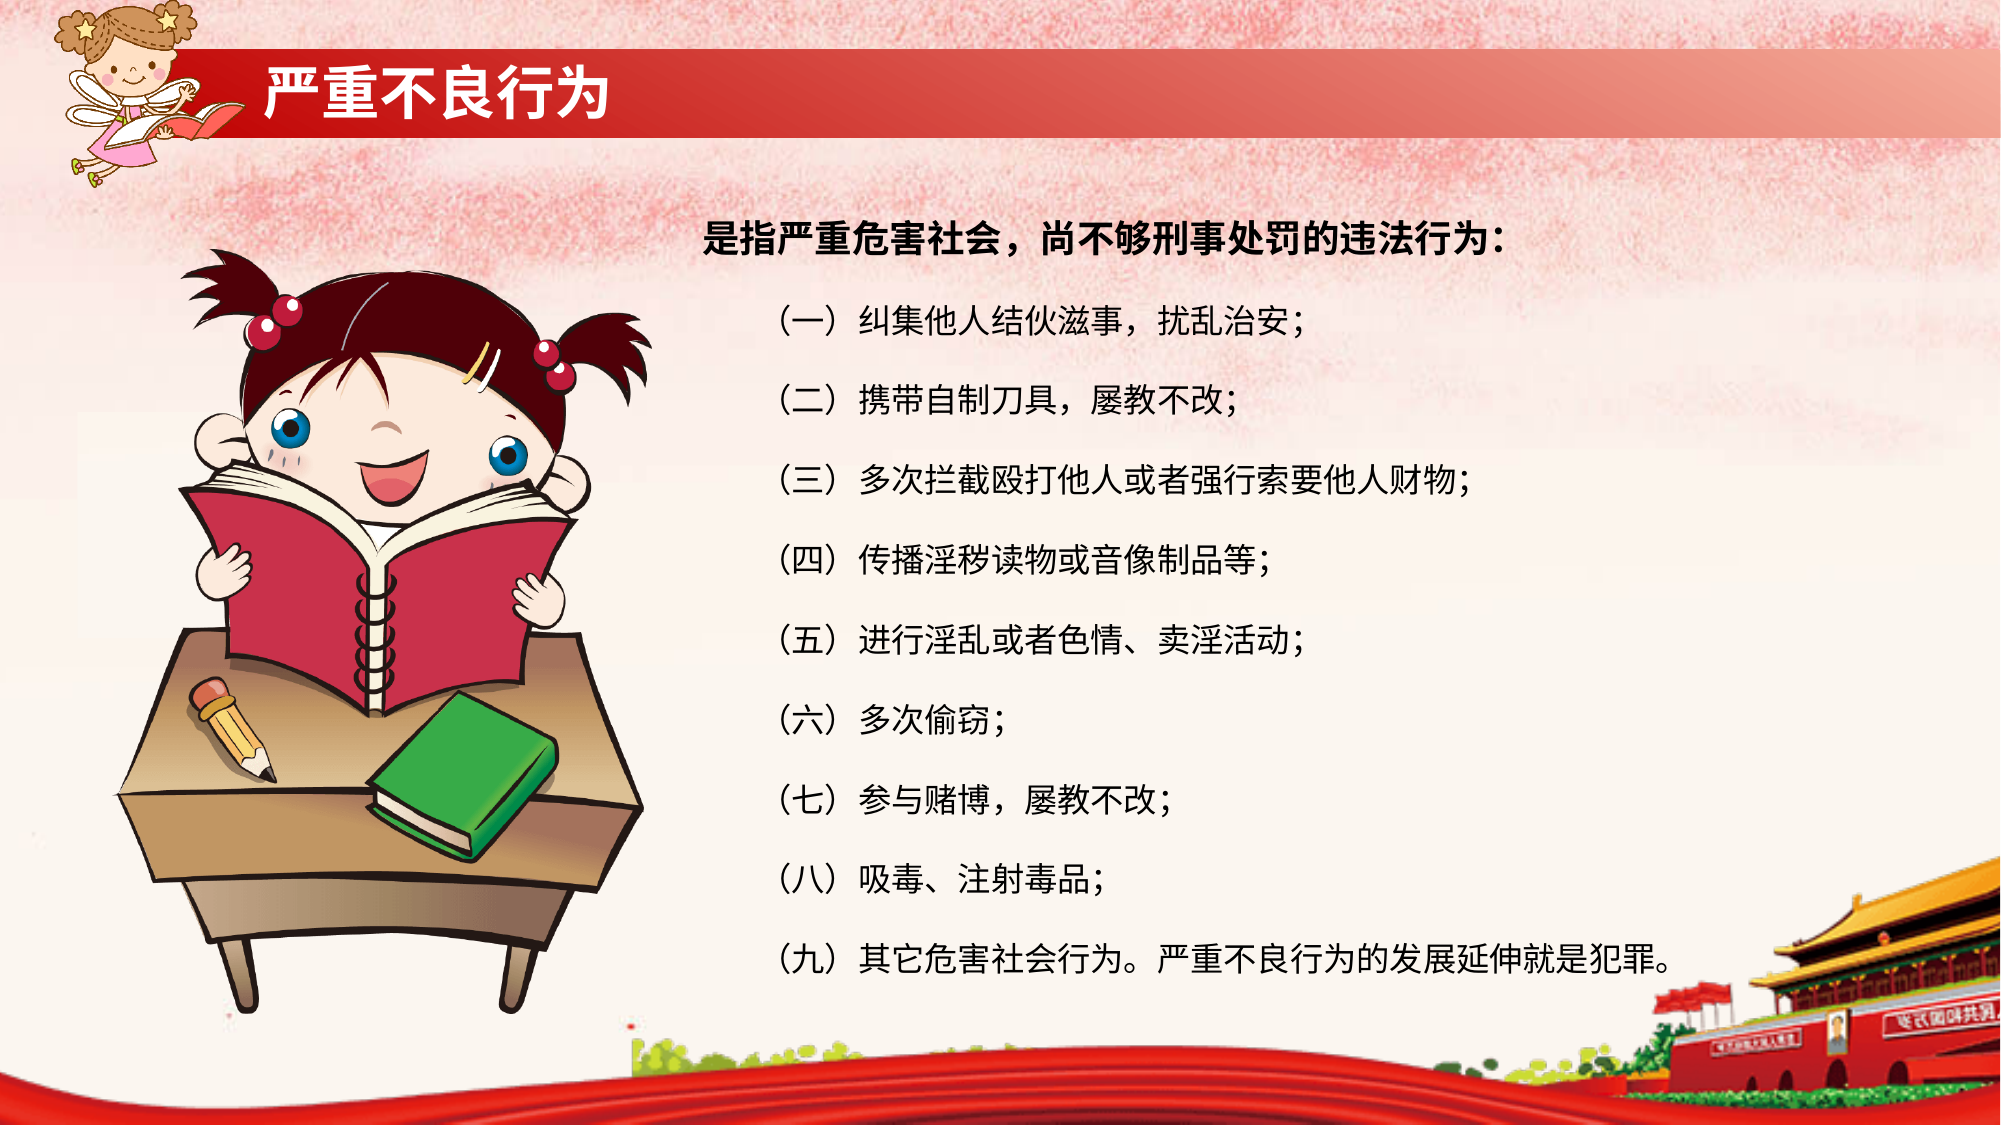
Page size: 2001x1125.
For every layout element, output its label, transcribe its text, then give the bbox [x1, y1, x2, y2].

text_box 严重不良行为 [249, 50, 902, 134]
picture [0, 0, 2001, 1125]
text_box 是指严重危害社会，尚不够刑事处罚的违法行为： （一）纠集他人结伙滋事，扰乱治安； （二）携带自制刀具，屡教不改； （三）多次拦截殴打他人或者强行索要他人财物； （四）传播淫秽读物或音像制品等； （五）进行淫乱或者色情、卖淫活动； （六）多次偷窃； （七）参与赌博，屡教不改； （八）吸毒、注射毒品； （九）其它危害社会行为。严重不良行为的发展延伸就是犯罪。 [687, 162, 2000, 905]
